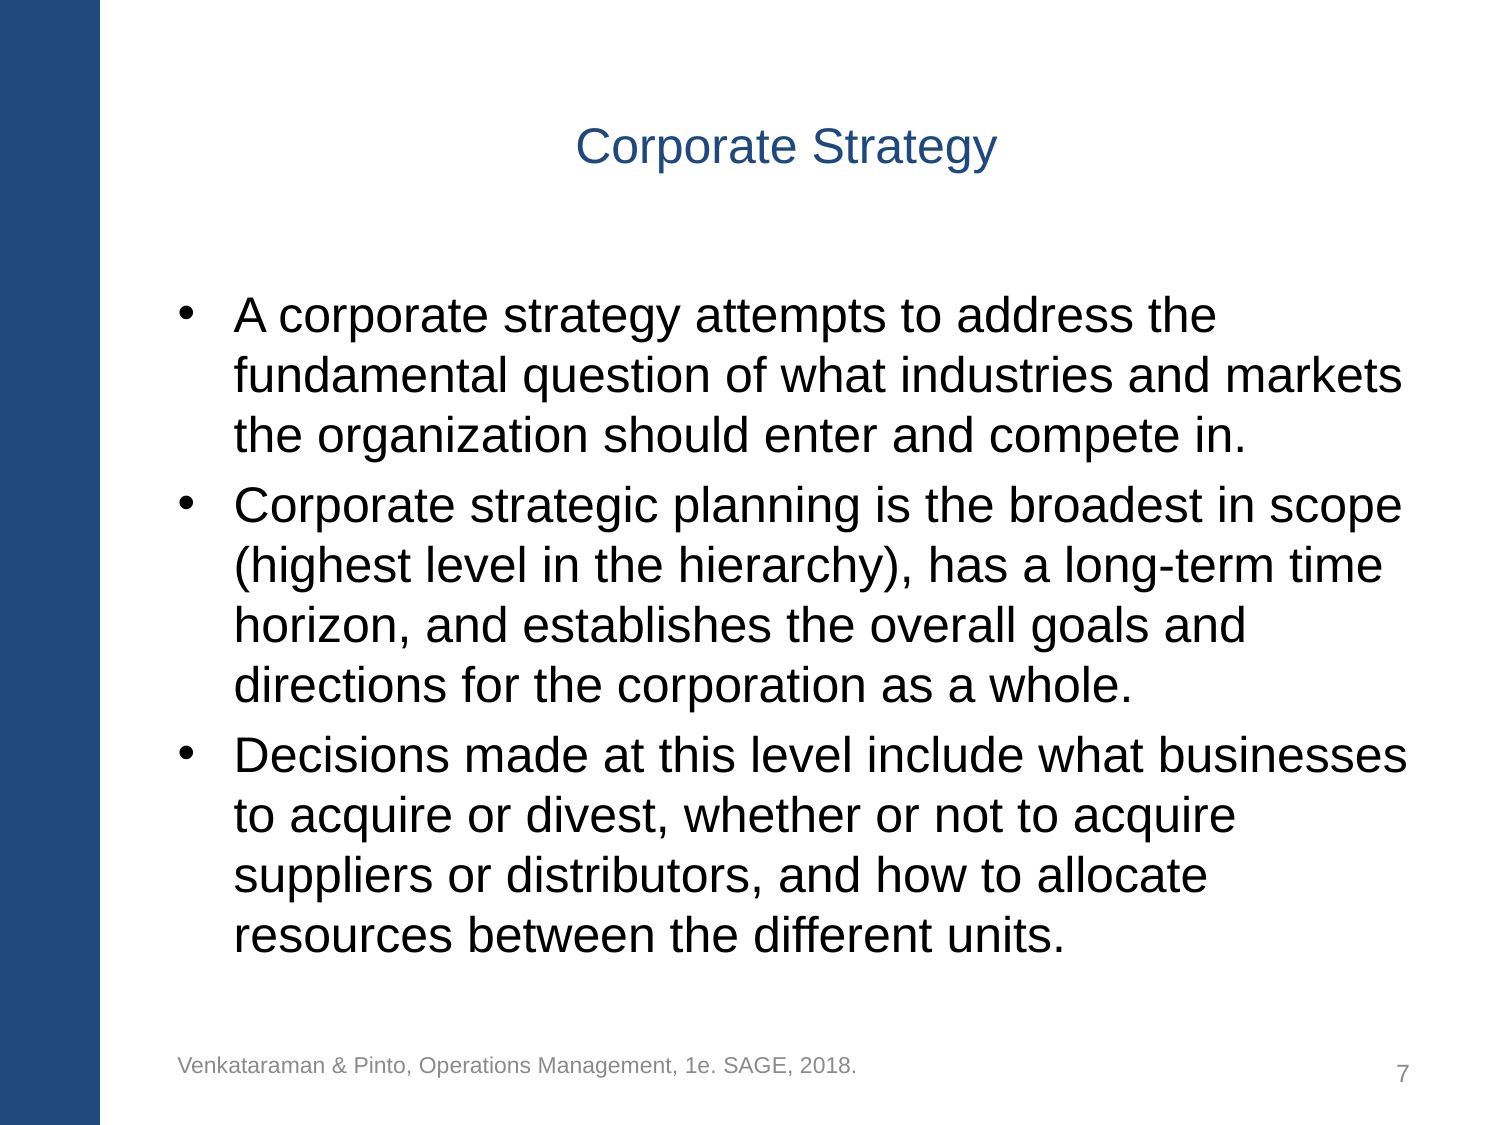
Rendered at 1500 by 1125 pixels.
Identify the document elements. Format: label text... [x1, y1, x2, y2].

slide_number 7 [1350, 1042, 1425, 1103]
list A corporate strategy attempts to address the fundamental question of what industries and markets the organization should enter and compete in. Corporate strategic planning is the broadest in scope (highest level in the hierarchy), has a long-term time horizon, and establishes the overall goals and directions for the corporation as a whole. Decisions made at this level include what businesses to acquire or divest, whether or not to acquire suppliers or distributors, and how to allocate resources between the different units. [162, 275, 1425, 1005]
footer Venkataraman & Pinto, Operations Management, 1e. SAGE, 2018. [162, 1042, 1313, 1103]
title Corporate Strategy [162, 50, 1425, 238]
